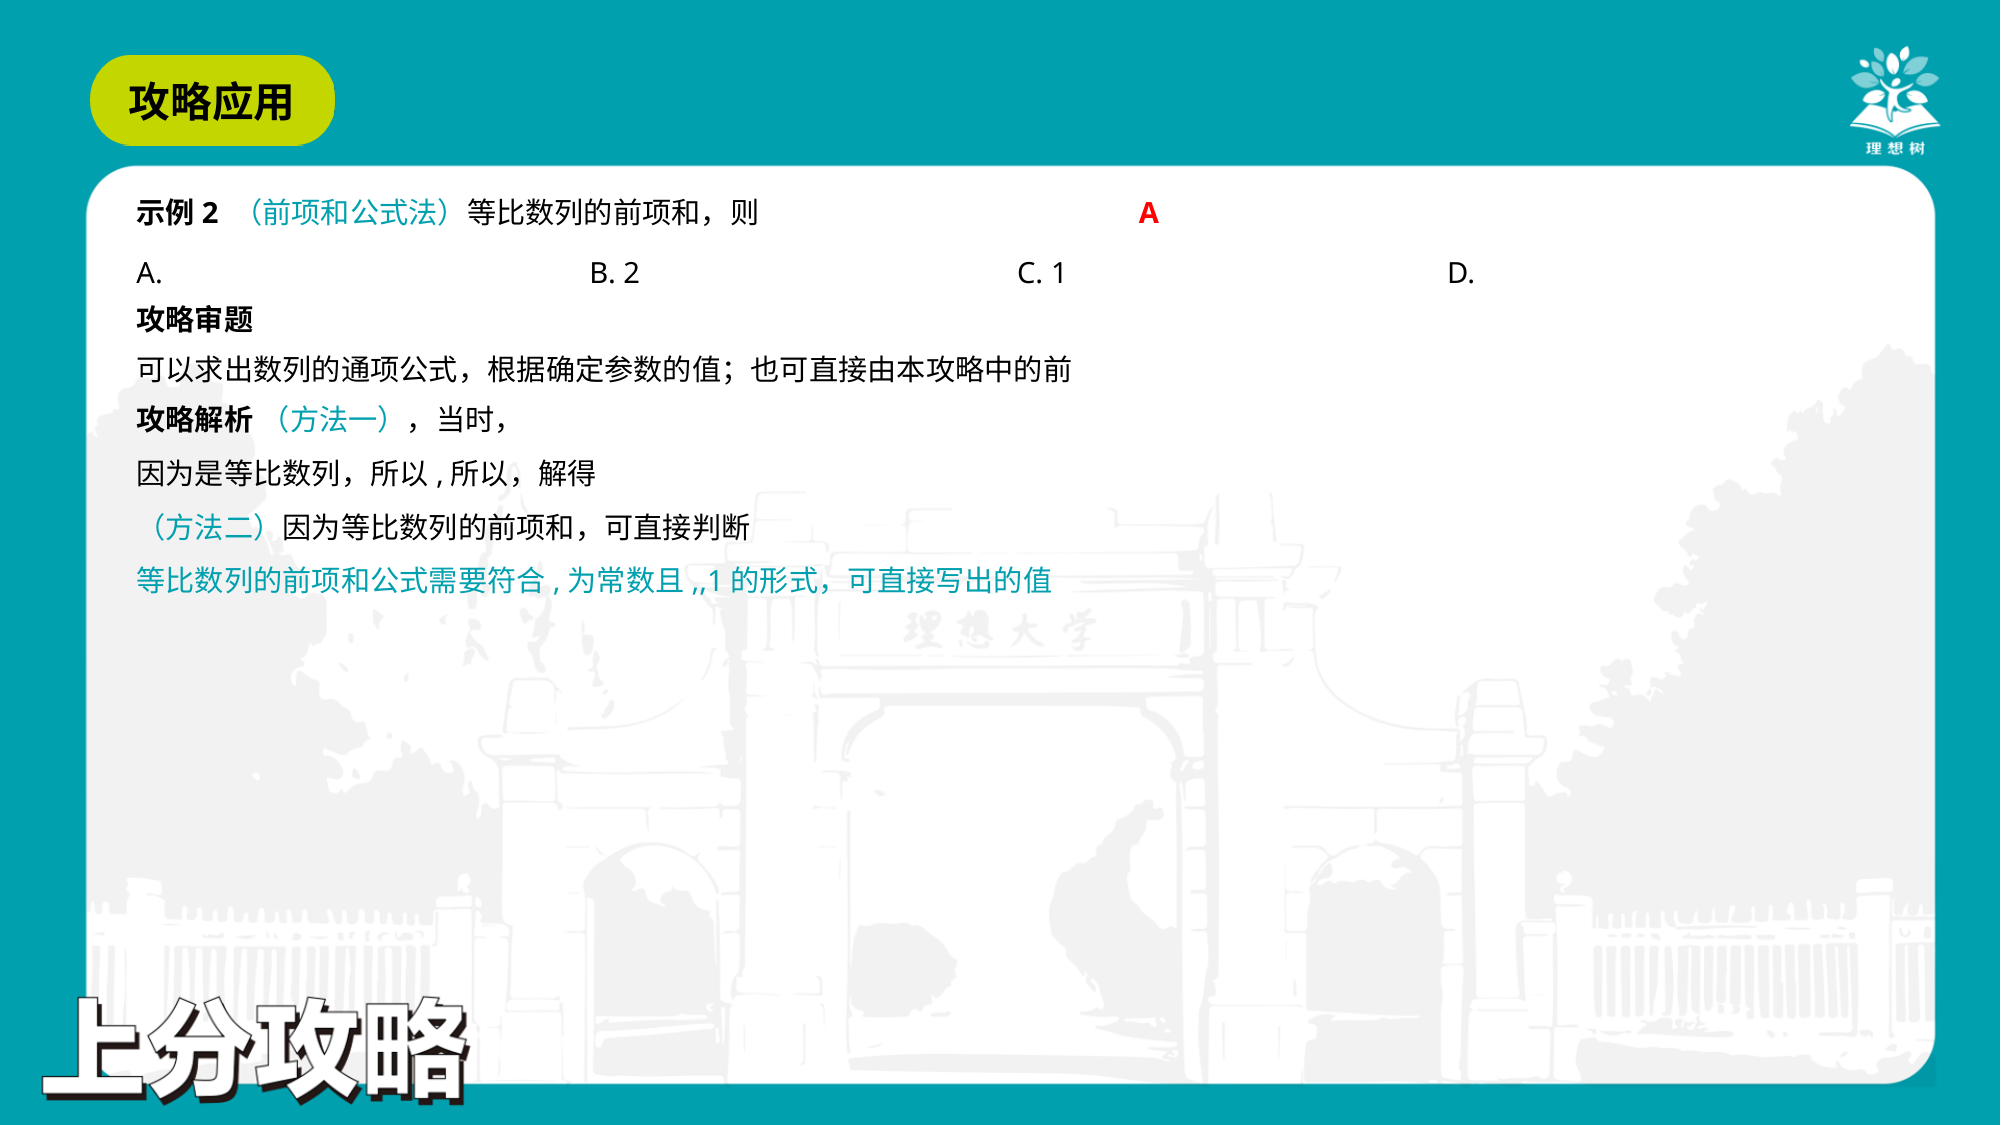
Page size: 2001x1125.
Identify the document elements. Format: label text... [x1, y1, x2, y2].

text_box A [1131, 176, 1167, 223]
picture [0, 0, 2000, 1125]
